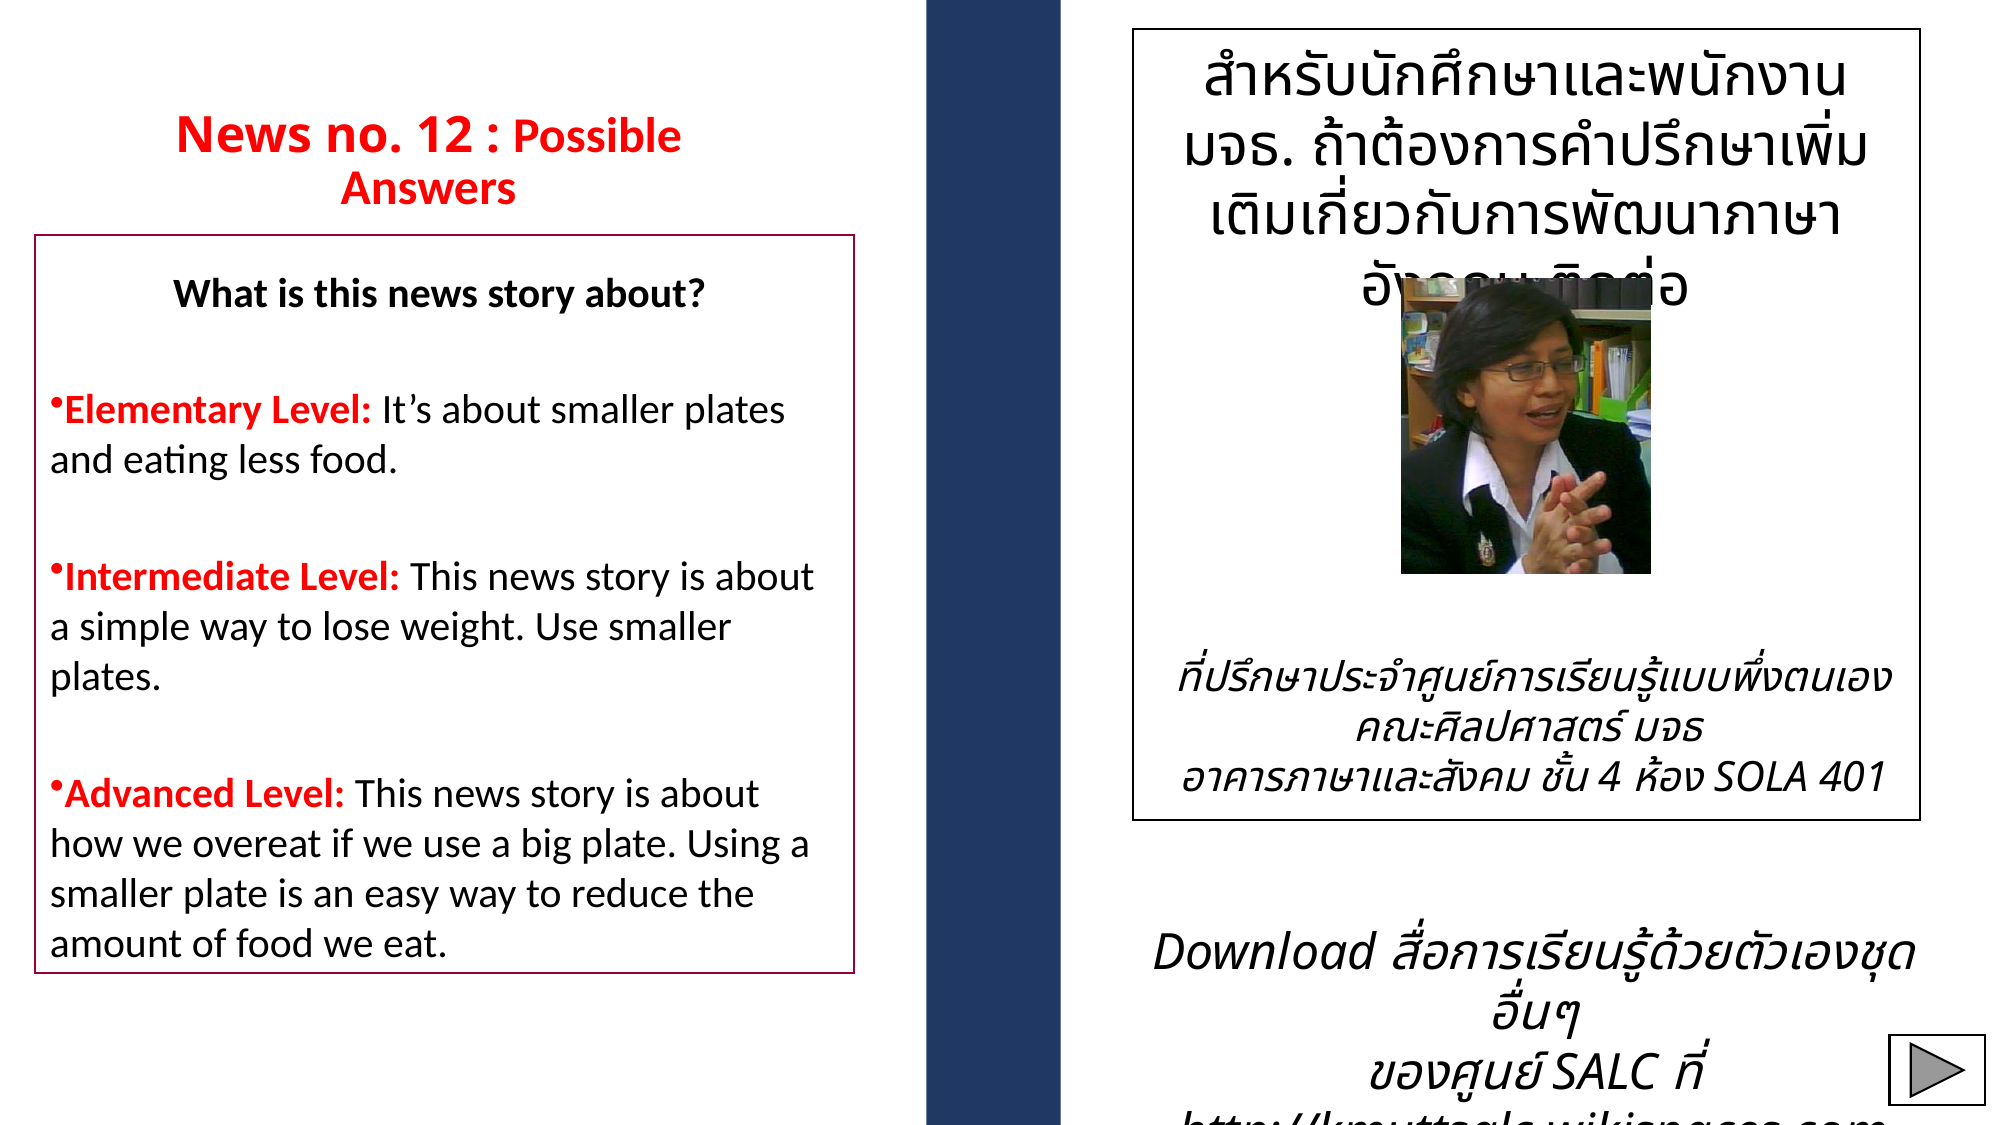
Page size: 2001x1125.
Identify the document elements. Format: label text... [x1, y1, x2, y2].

table_header News no. 12 : Possible Answers [91, 91, 767, 234]
text_box ที่ปรึกษาประจำศูนย์การเรียนรู้แบบพึ่งตนเอง คณะศิลปศาสตร์ มจธ อาคารภาษาและสังคม ชั้น 4 ห้อง SOLA 401 Download สื่อการเรียนรู้ด้วยตัวเองชุดอื่นๆ ของศูนย์ SALC ที่ http://kmuttsalc.wikispaces.com [1132, 641, 1935, 1125]
text_box What is this news story about? Elementary Level: It’s about smaller plates and eating less food. Intermediate Level: This news story is about a simple way to lose weight. Use smaller plates. Advanced Level: This news story is about how we overeat if we use a big plate. Using a smaller plate is an easy way to reduce the amount of food we eat. [35, 234, 855, 974]
text_box สำหรับนักศึกษาและพนักงาน มจธ. ถ้าต้องการคำปรึกษาเพิ่มเติมเกี่ยวกับการพัฒนาภาษาอังกฤษ ติดต่อ [1132, 28, 1921, 641]
text_box [925, 0, 1062, 1125]
text_box [1935, 1034, 1986, 1106]
picture [1401, 277, 1651, 574]
